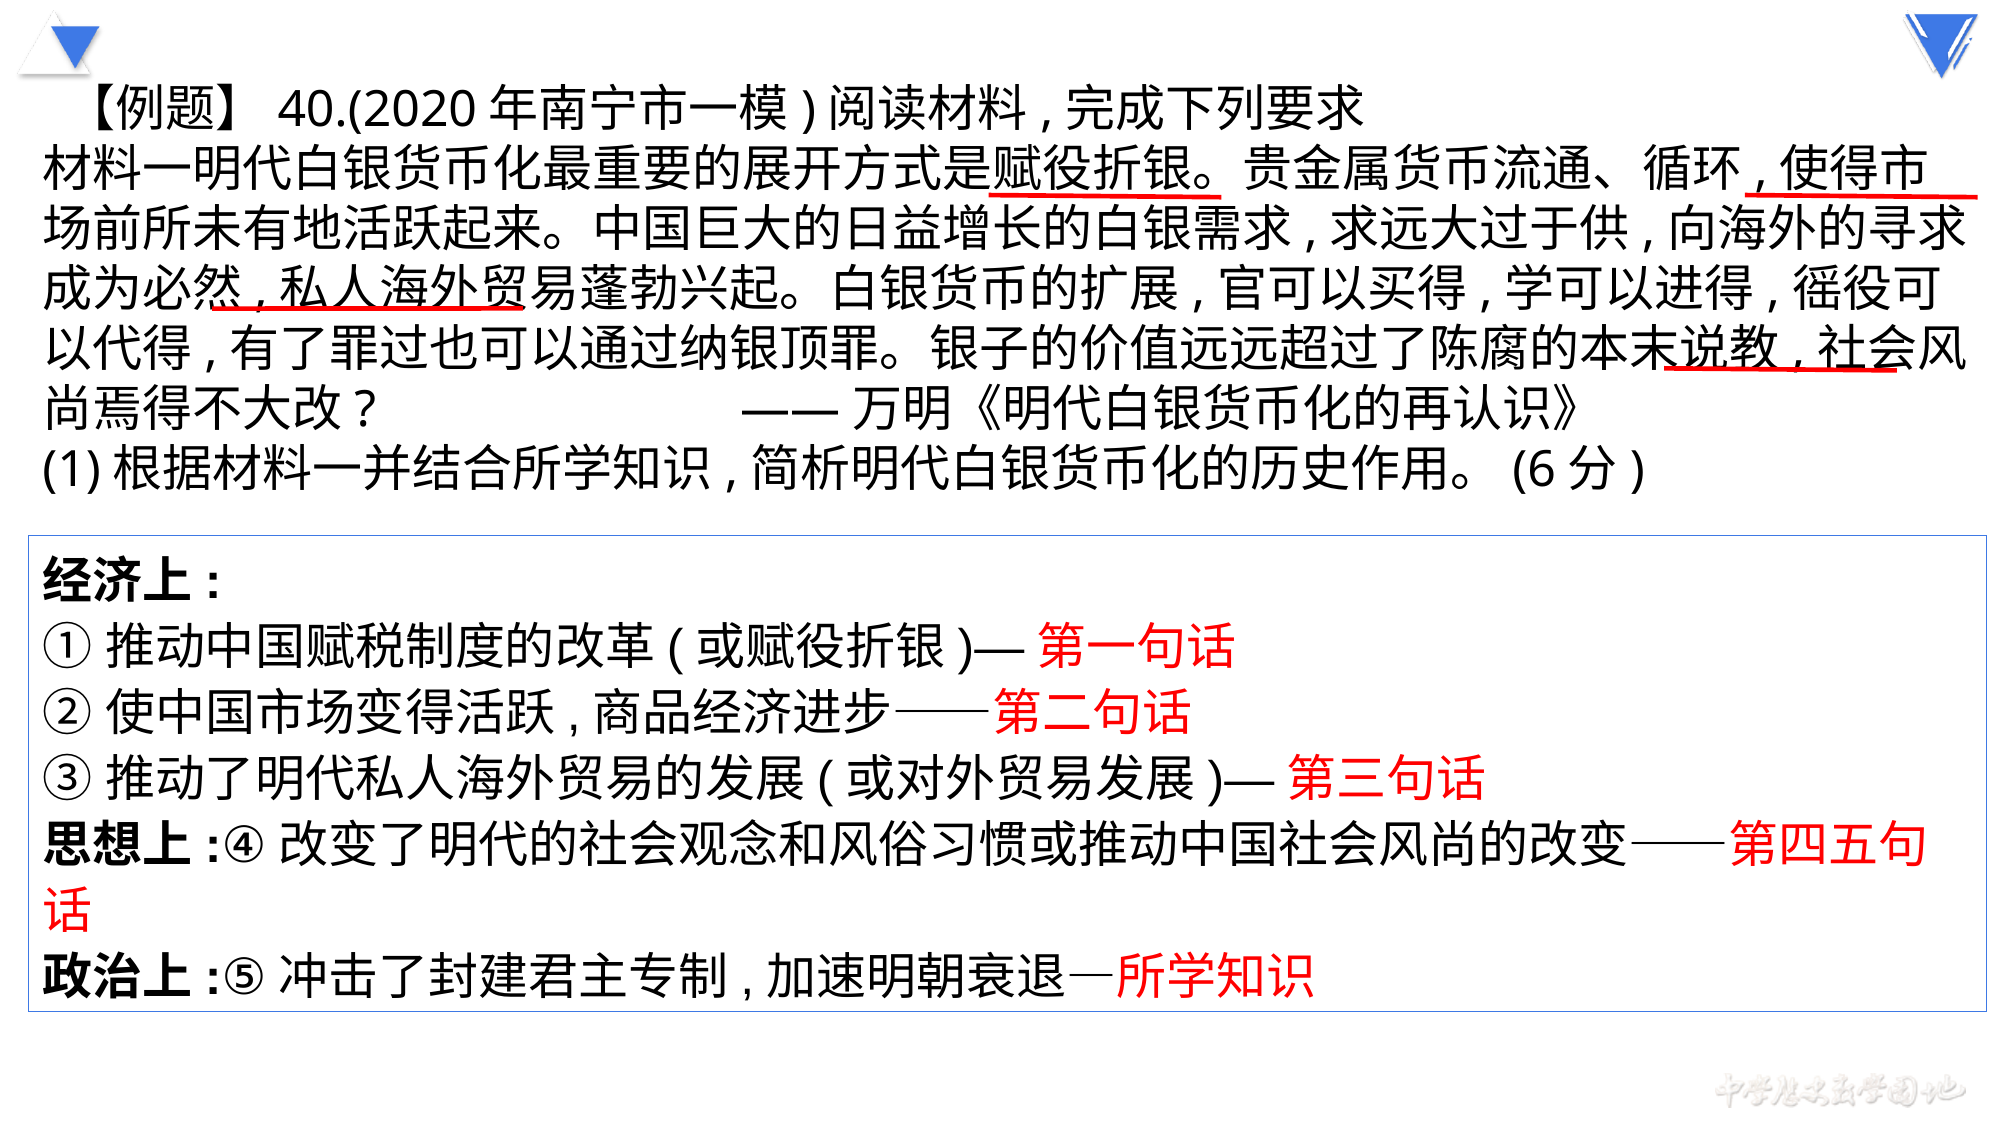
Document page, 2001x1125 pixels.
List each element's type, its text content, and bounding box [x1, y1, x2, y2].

text_box 经济上: ①推动中国赋税制度的改革(或赋役折银)—第一句话 ②使中国市场变得活跃,商品经济进步——第二句话 ③推动了明代私人海外贸易的发展(或对外贸易发展)—第三句话 思想上:④改变了明代的社会观念和风俗习惯或推动中国社会风尚的改变——第四五句话 政治上:⑤冲击了封建君主专制,加速明朝衰退—所学知识 [28, 535, 1987, 1012]
picture [0, 0, 119, 92]
picture [1715, 1073, 1966, 1108]
picture [1881, 0, 2000, 92]
text_box 【例题】40.(2020年南宁市一模)阅读材料,完成下列要求 材料一明代白银货币化最重要的展开方式是赋役折银。贵金属货币流通、循环,使得市场前所未有地活跃起来。中国巨大的日益增长的白银需求,求远大过于供,向海外的寻求成为必然,私人海外贸易蓬勃兴起。白银货币的扩展,官可以买得,学可以进得,徭役可以代得,有了罪过也可以通过纳银顶罪。银子的价值远远超过了陈腐的本末说教,社会风尚焉得不大改? ——万明《明代白银货币化的再认识》 (1)根据材料一并结合所学知识,简析明代白银货币化的历史作用。(6分) [27, 69, 1991, 565]
